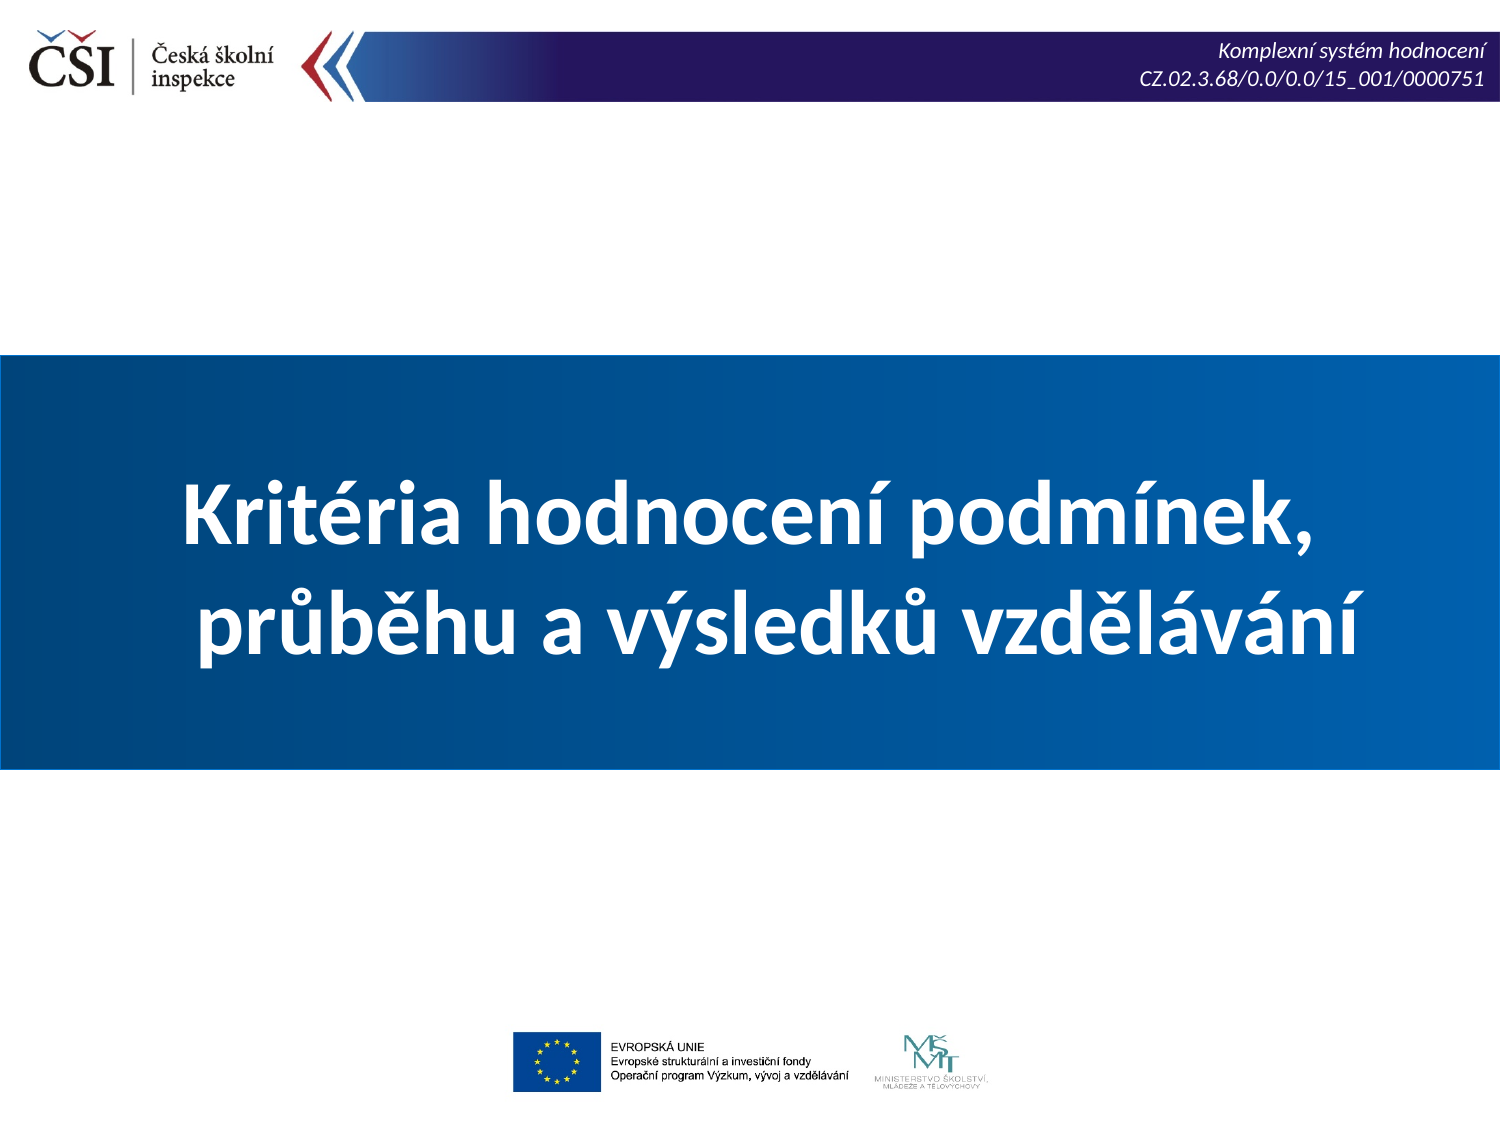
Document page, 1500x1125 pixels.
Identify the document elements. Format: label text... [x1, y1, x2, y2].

picture [29, 30, 1500, 102]
list Kritéria hodnocení podmínek, průběhu a výsledků vzdělávání [0, 355, 1500, 770]
picture [483, 1002, 1017, 1121]
